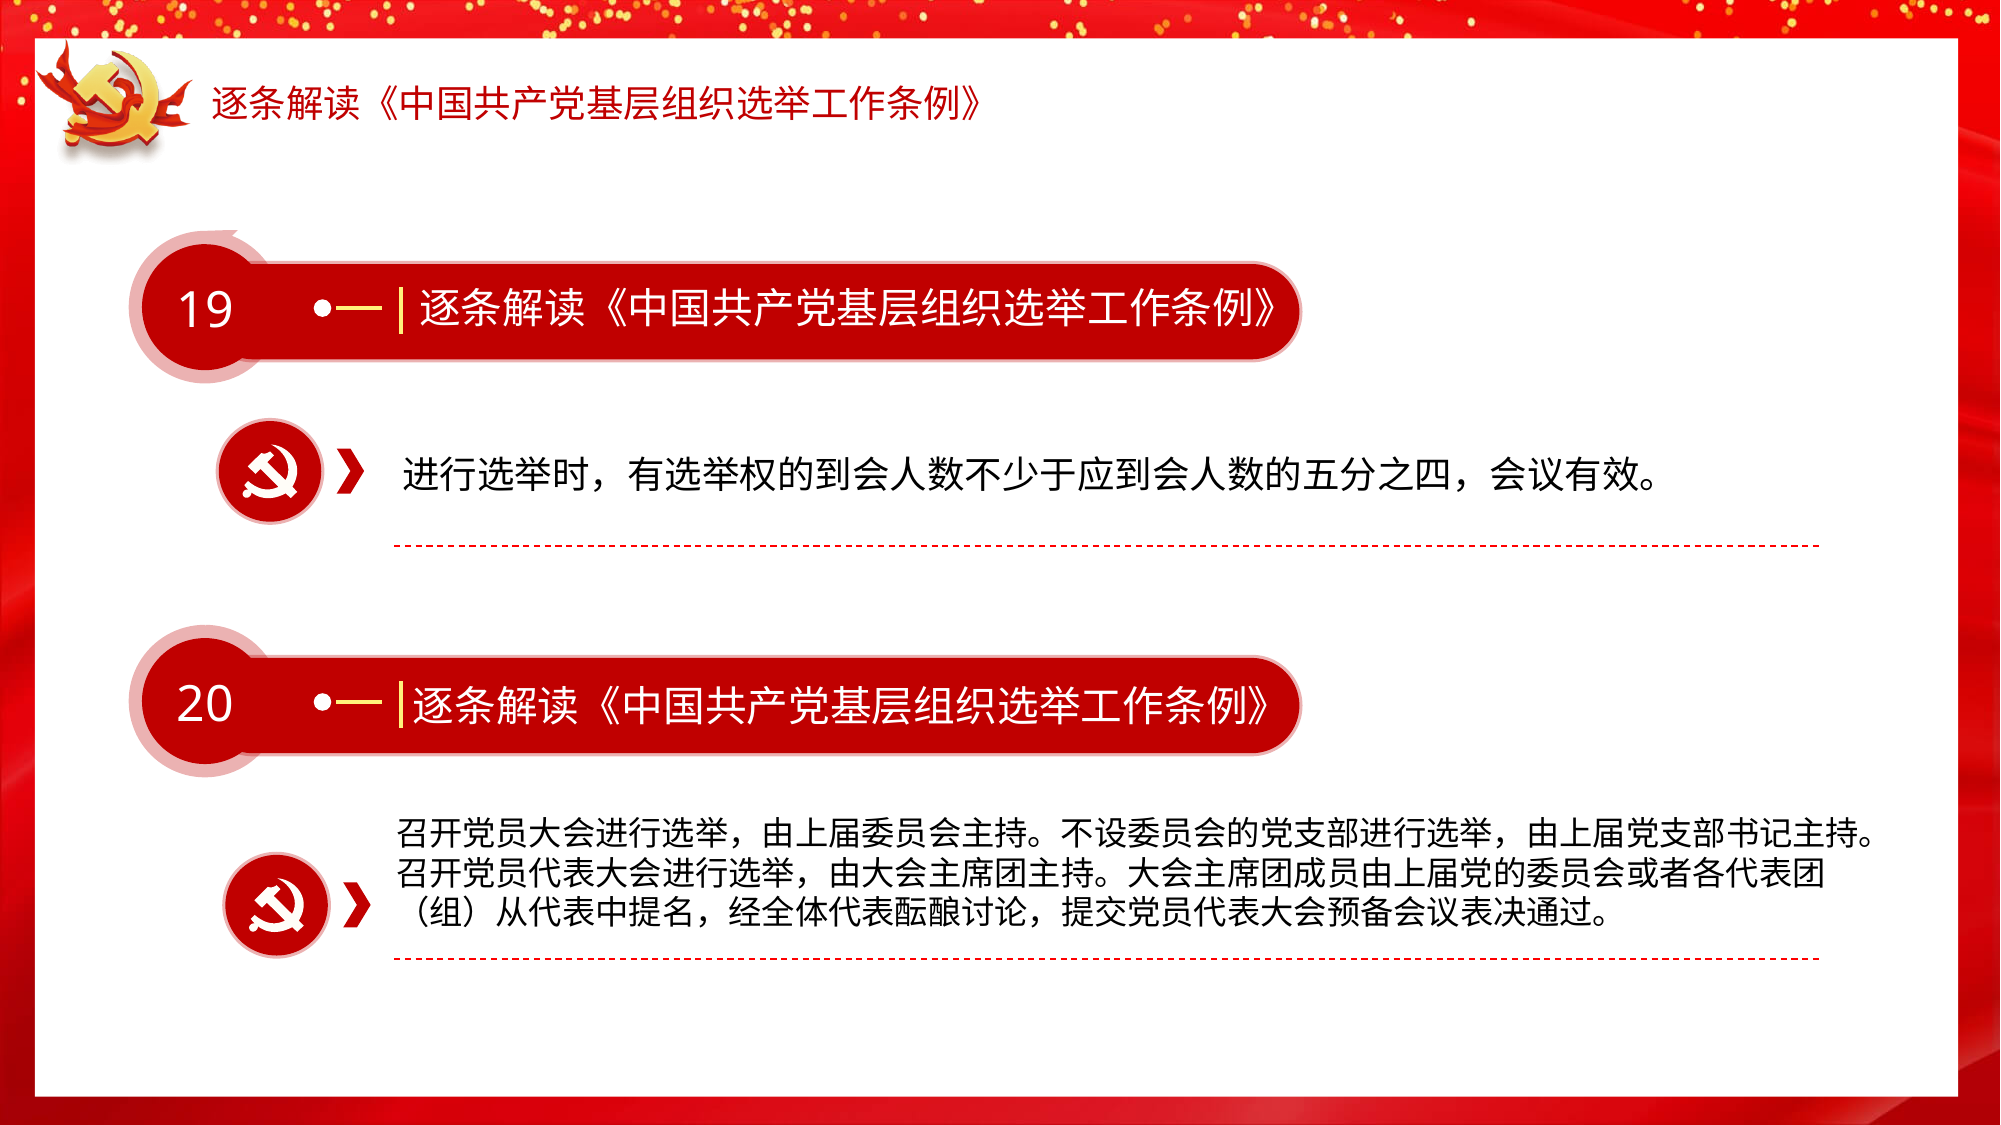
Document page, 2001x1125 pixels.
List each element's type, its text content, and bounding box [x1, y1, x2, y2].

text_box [218, 421, 322, 522]
text_box 进行选举时，有选举权的到会人数不少于应到会人数的五分之四，会议有效。 [387, 443, 1850, 504]
text_box 逐条解读《中国共产党基层组织选举工作条例》 [196, 72, 1014, 132]
picture [0, 0, 2000, 1125]
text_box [141, 638, 1308, 765]
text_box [225, 854, 328, 956]
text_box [141, 244, 1315, 371]
text_box [343, 882, 371, 928]
text_box [34, 37, 1959, 1098]
text_box 召开党员大会进行选举，由上届委员会主持。不设委员会的党支部进行选举，由上届党支部书记主持。召开党员代表大会进行选举，由大会主席团主持。大会主席团成员由上届党的委员会或者各代表团（组）从代表中提名，经全体代表酝酿讨论，提交党员代表大会预备会议表决通过。 [381, 804, 1875, 939]
text_box [336, 448, 365, 494]
